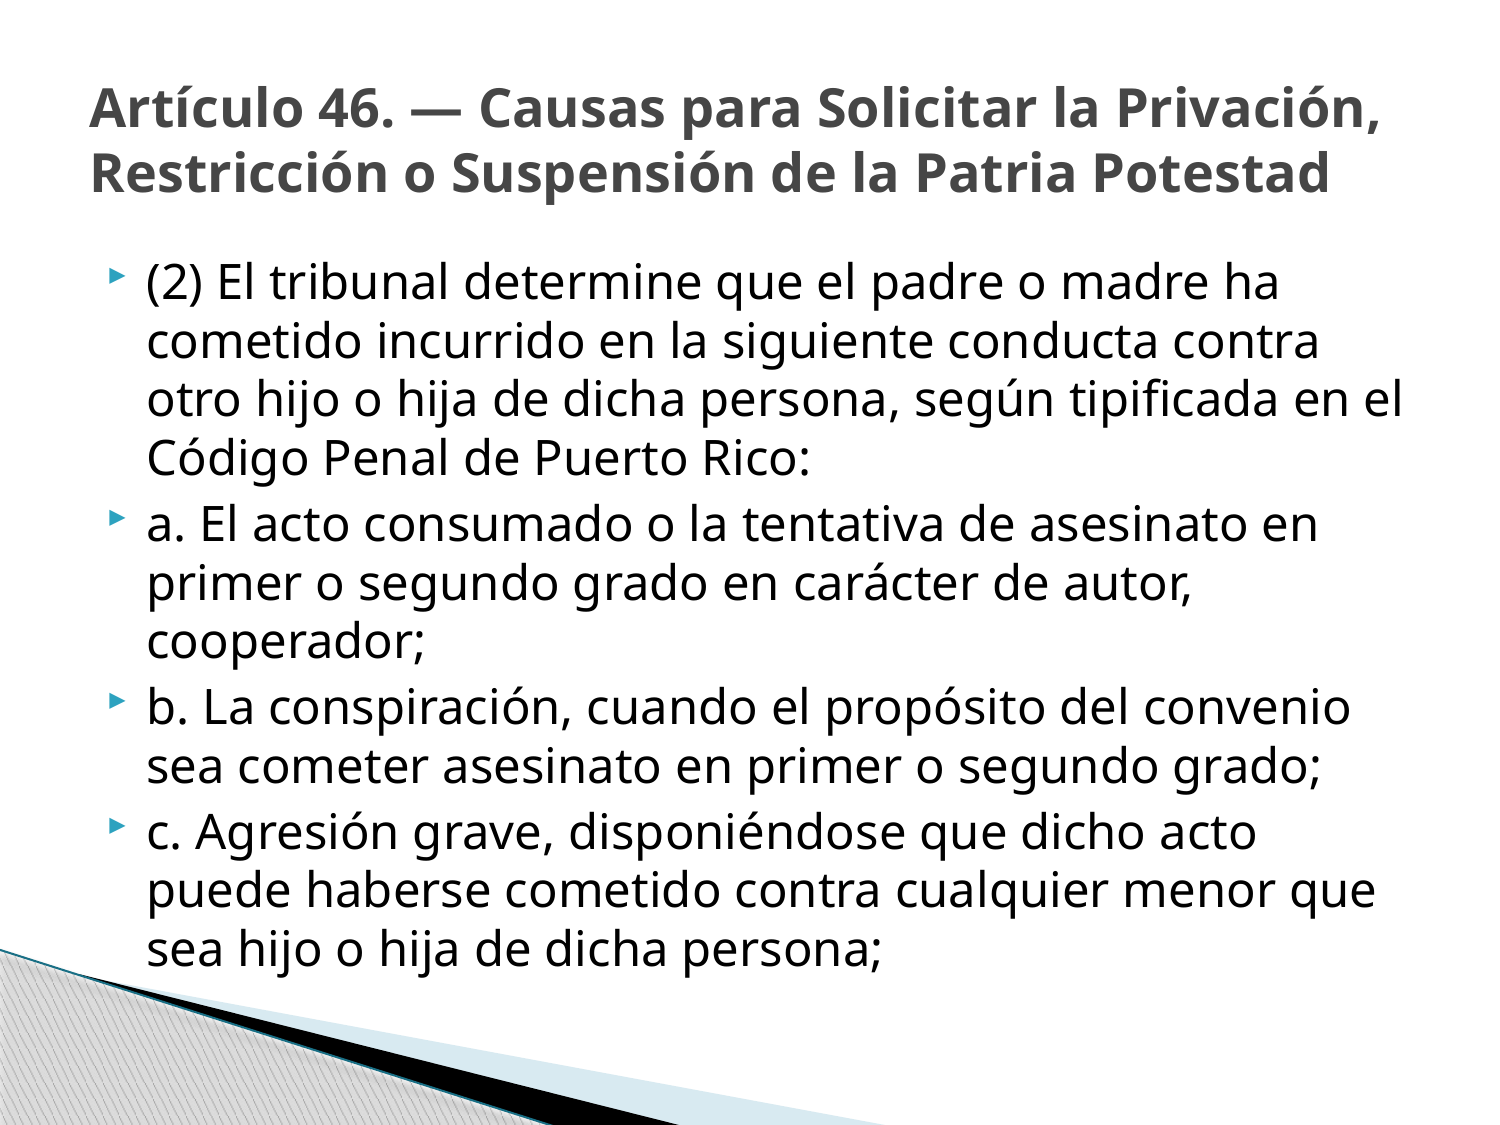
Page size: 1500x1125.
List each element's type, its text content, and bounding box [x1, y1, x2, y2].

title Artículo 46. — Causas para Solicitar la Privación, Restricción o Suspensión de la Patria Potestad [75, 45, 1425, 233]
list (2) El tribunal determine que el padre o madre ha cometido incurrido en la siguiente conducta contra otro hijo o hija de dicha persona, según tipificada en el Código Penal de Puerto Rico: a. El acto consumado o la tentativa de asesinato en primer o segundo grado en carácter de autor, cooperador; b. La conspiración, cuando el propósito del convenio sea cometer asesinato en primer o segundo grado; c. Agresión grave, disponiéndose que dicho acto puede haberse cometido contra cualquier menor que sea hijo o hija de dicha persona; [75, 243, 1425, 986]
